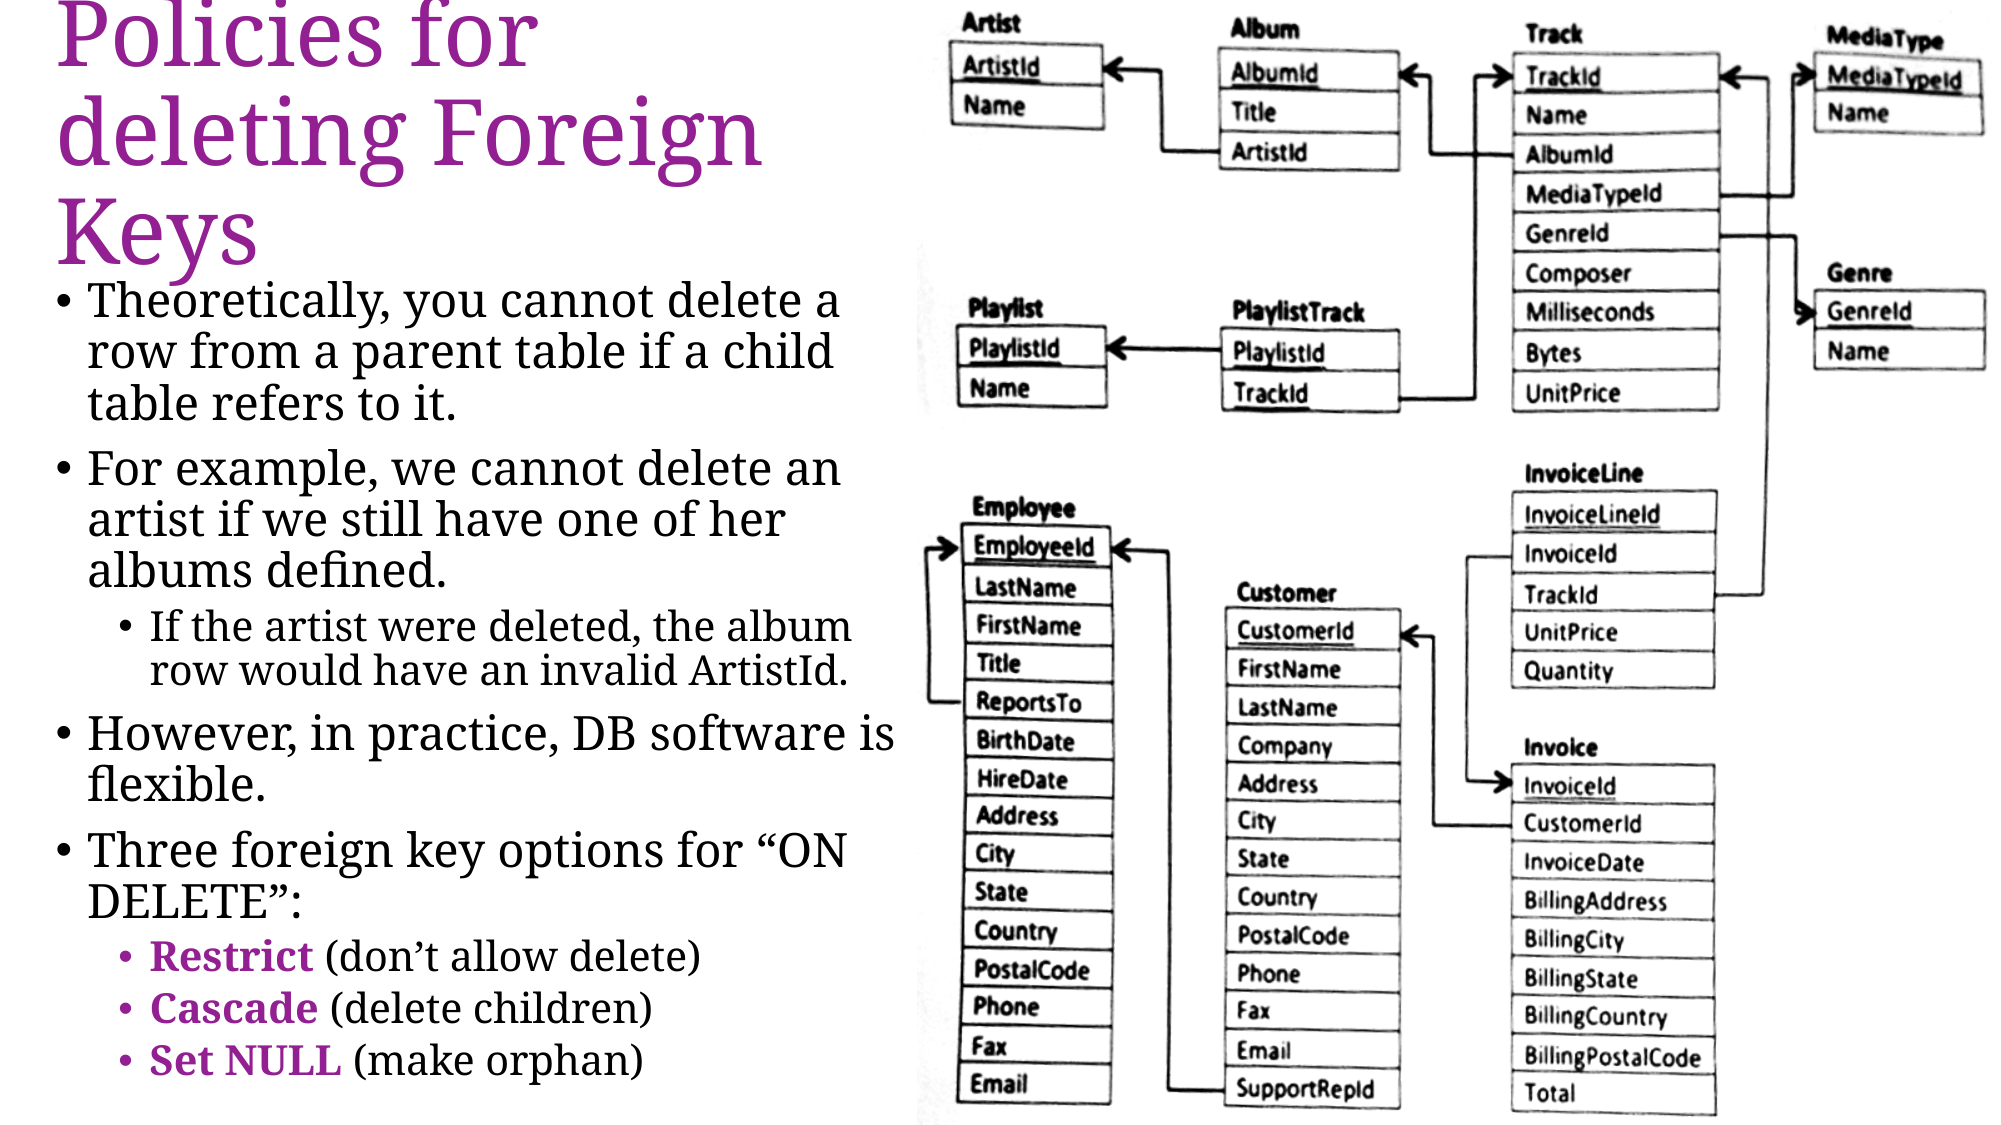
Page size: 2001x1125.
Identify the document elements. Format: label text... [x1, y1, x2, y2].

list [917, 0, 2000, 1125]
title Policies for deleting Foreign Keys [40, 25, 878, 247]
list Theoretically, you cannot delete a row from a parent table if a child table refers to it. For example, we cannot delete an artist if we still have one of her albums defined. If the artist were deleted, the album row would have an invalid ArtistId. However, in practice, DB software is flexible. Three foreign key options for “ON DELETE”: Restrict (don’t allow delete) Cascade (delete children) Set NULL (make orphan) [40, 269, 917, 1096]
